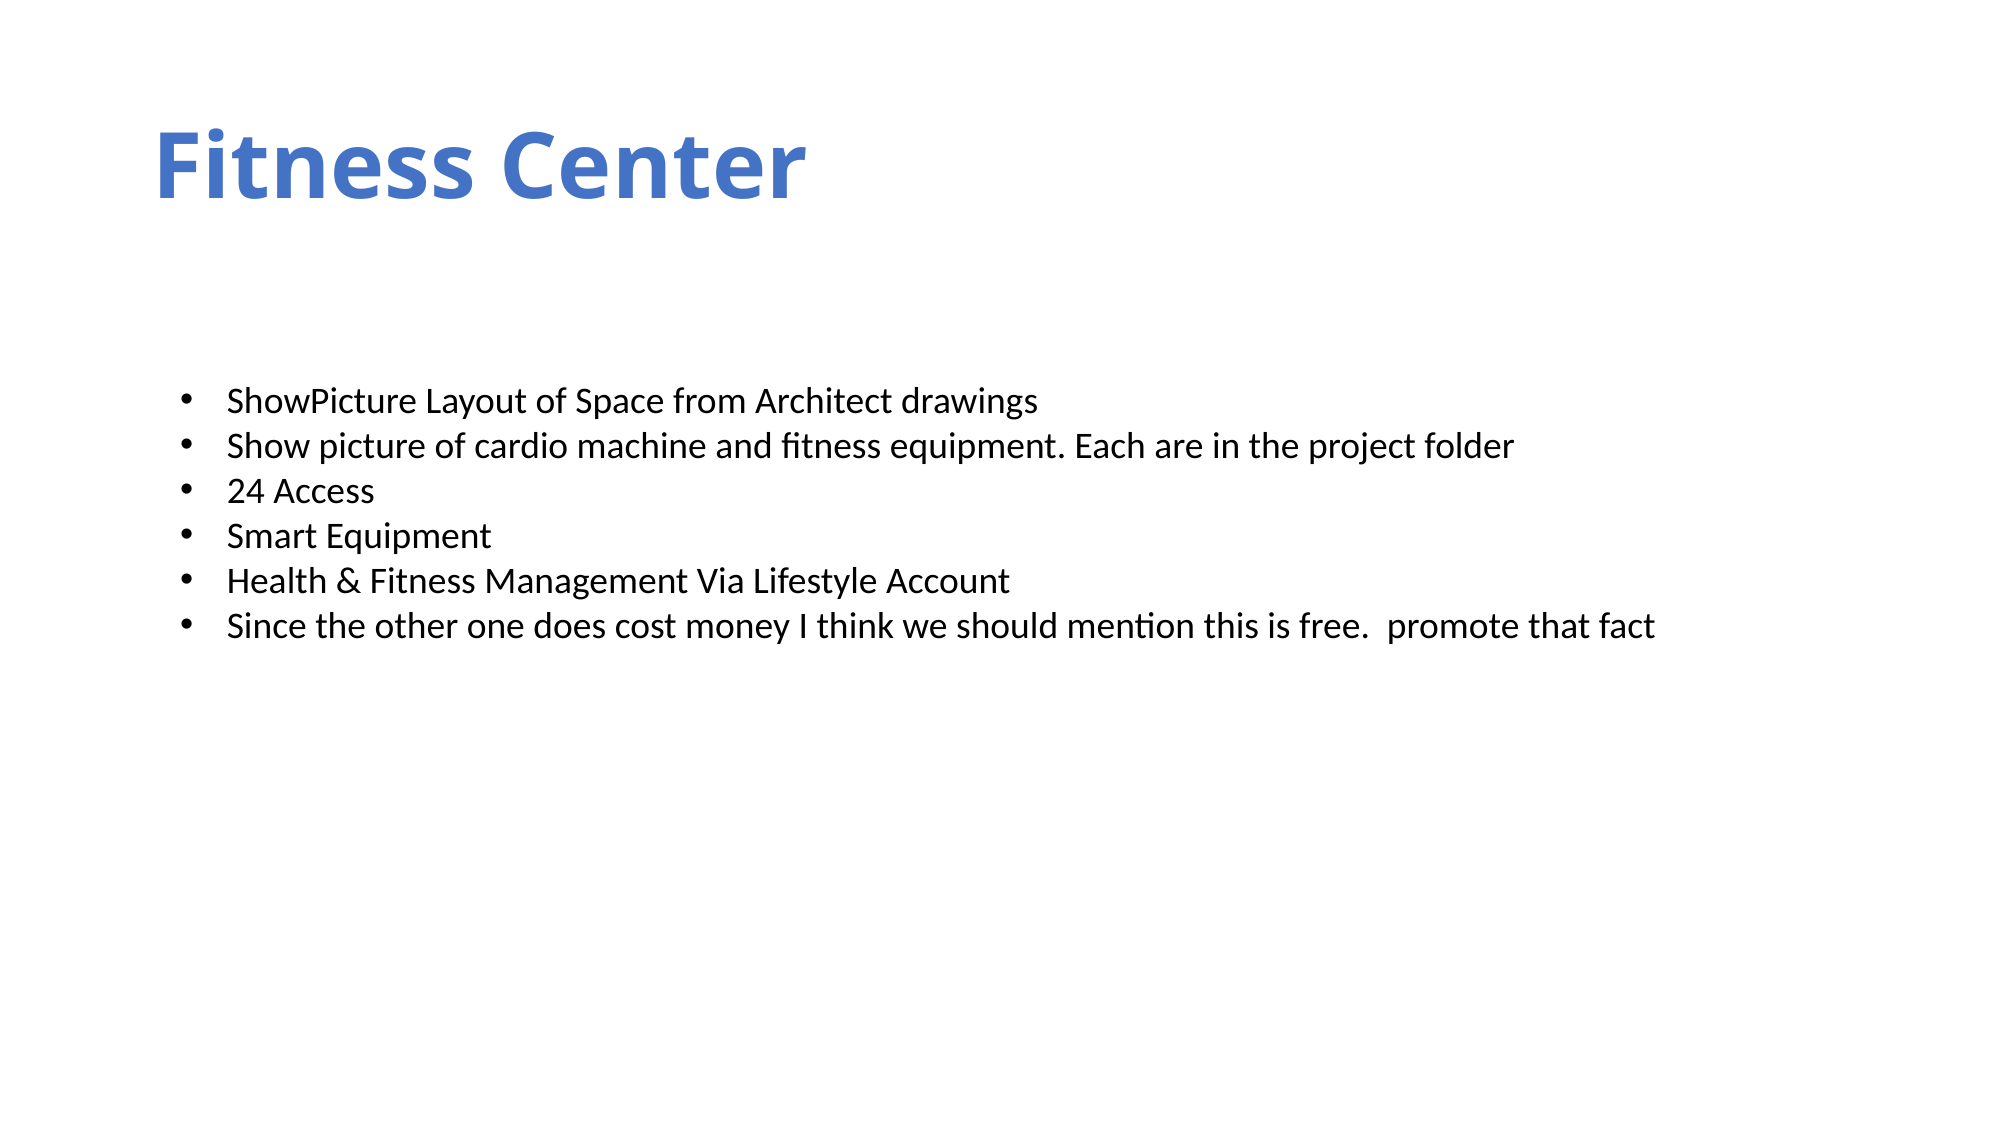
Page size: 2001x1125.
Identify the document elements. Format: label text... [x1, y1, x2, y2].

text_box ShowPicture Layout of Space from Architect drawings Show picture of cardio machine and fitness equipment. Each are in the project folder 24 Access Smart Equipment Health & Fitness Management Via Lifestyle Account Since the other one does cost money I think we should mention this is free. promote that fact [165, 368, 1858, 699]
title Fitness Center [137, 59, 1863, 278]
